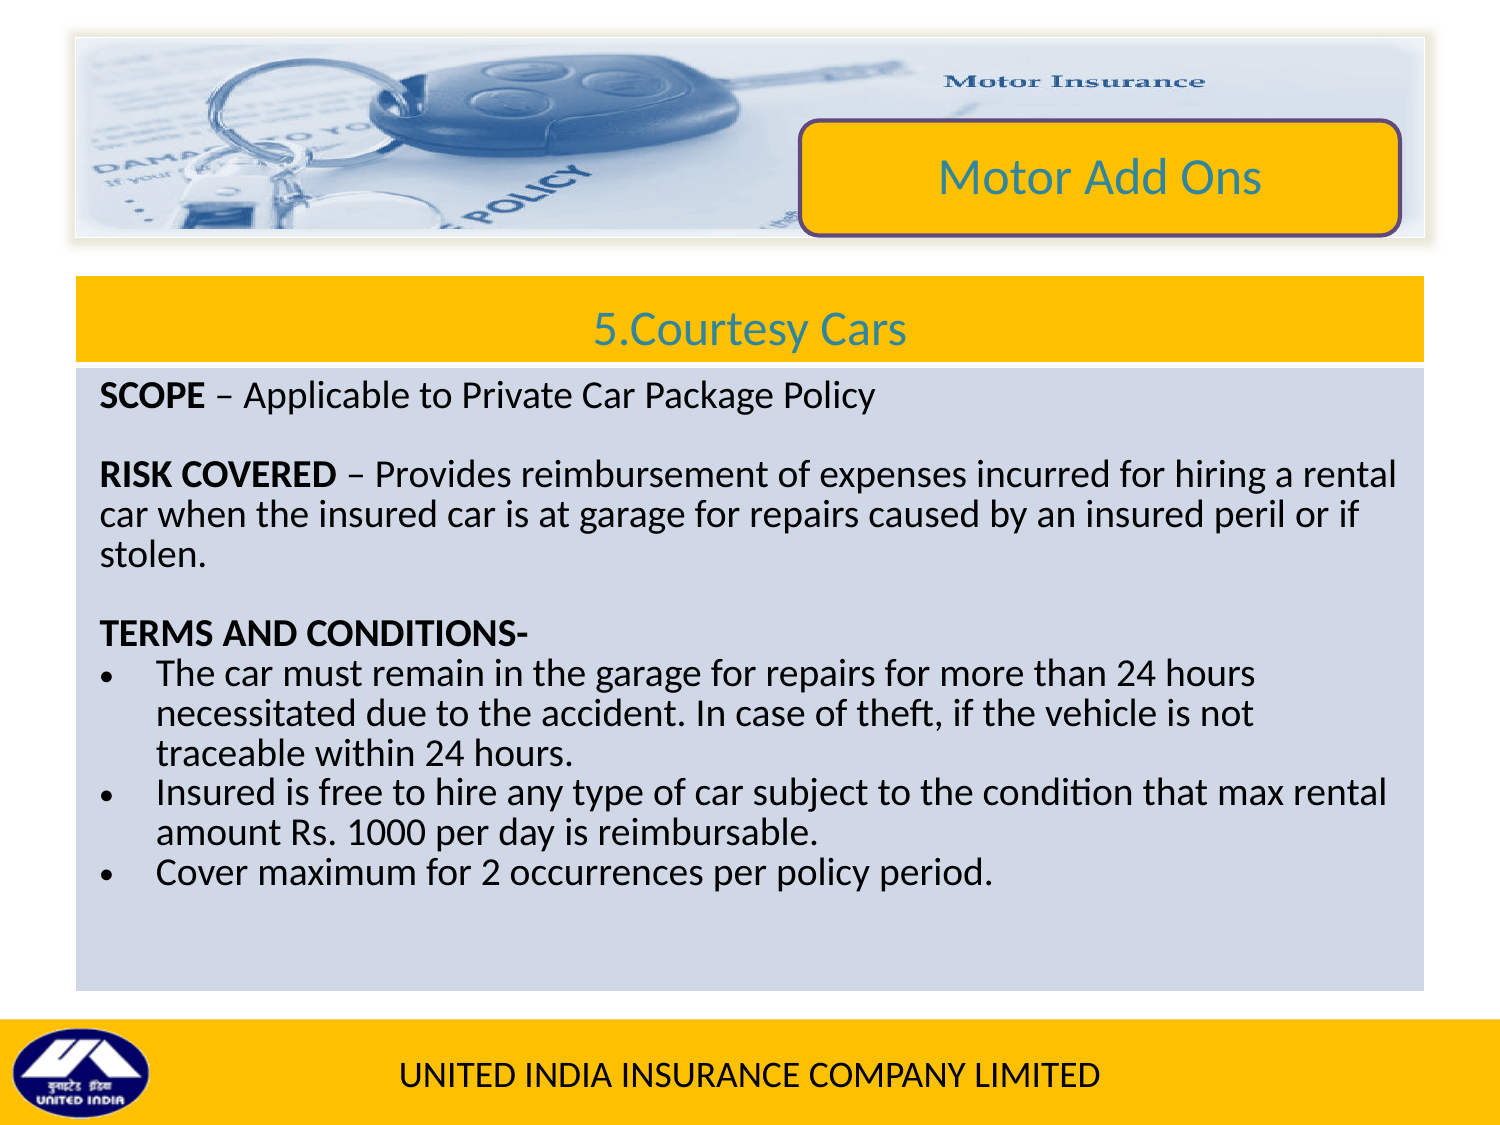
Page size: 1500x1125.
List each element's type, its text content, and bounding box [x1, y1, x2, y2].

picture [11, 1027, 153, 1119]
table_header 5.Courtesy Cars [76, 276, 1424, 362]
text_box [799, 120, 1401, 236]
picture [74, 37, 1426, 238]
text_box UNITED INDIA INSURANCE COMPANY LIMITED [0, 1019, 1500, 1125]
table_cell SCOPE – Applicable to Private Car Package Policy RISK COVERED – Provides reimbursement of expenses incurred for hiring a rental car when the insured car is at garage for repairs caused by an insured peril or if stolen. TERMS AND CONDITIONS- The car must remain in the garage for repairs for more than 24 hours necessitated due to the accident. In case of theft, if the vehicle is not traceable within 24 hours. Insured is free to hire any type of car subject to the condition that max rental amount Rs. 1000 per day is reimbursable. Cover maximum for 2 occurrences per policy period. [76, 368, 1424, 991]
